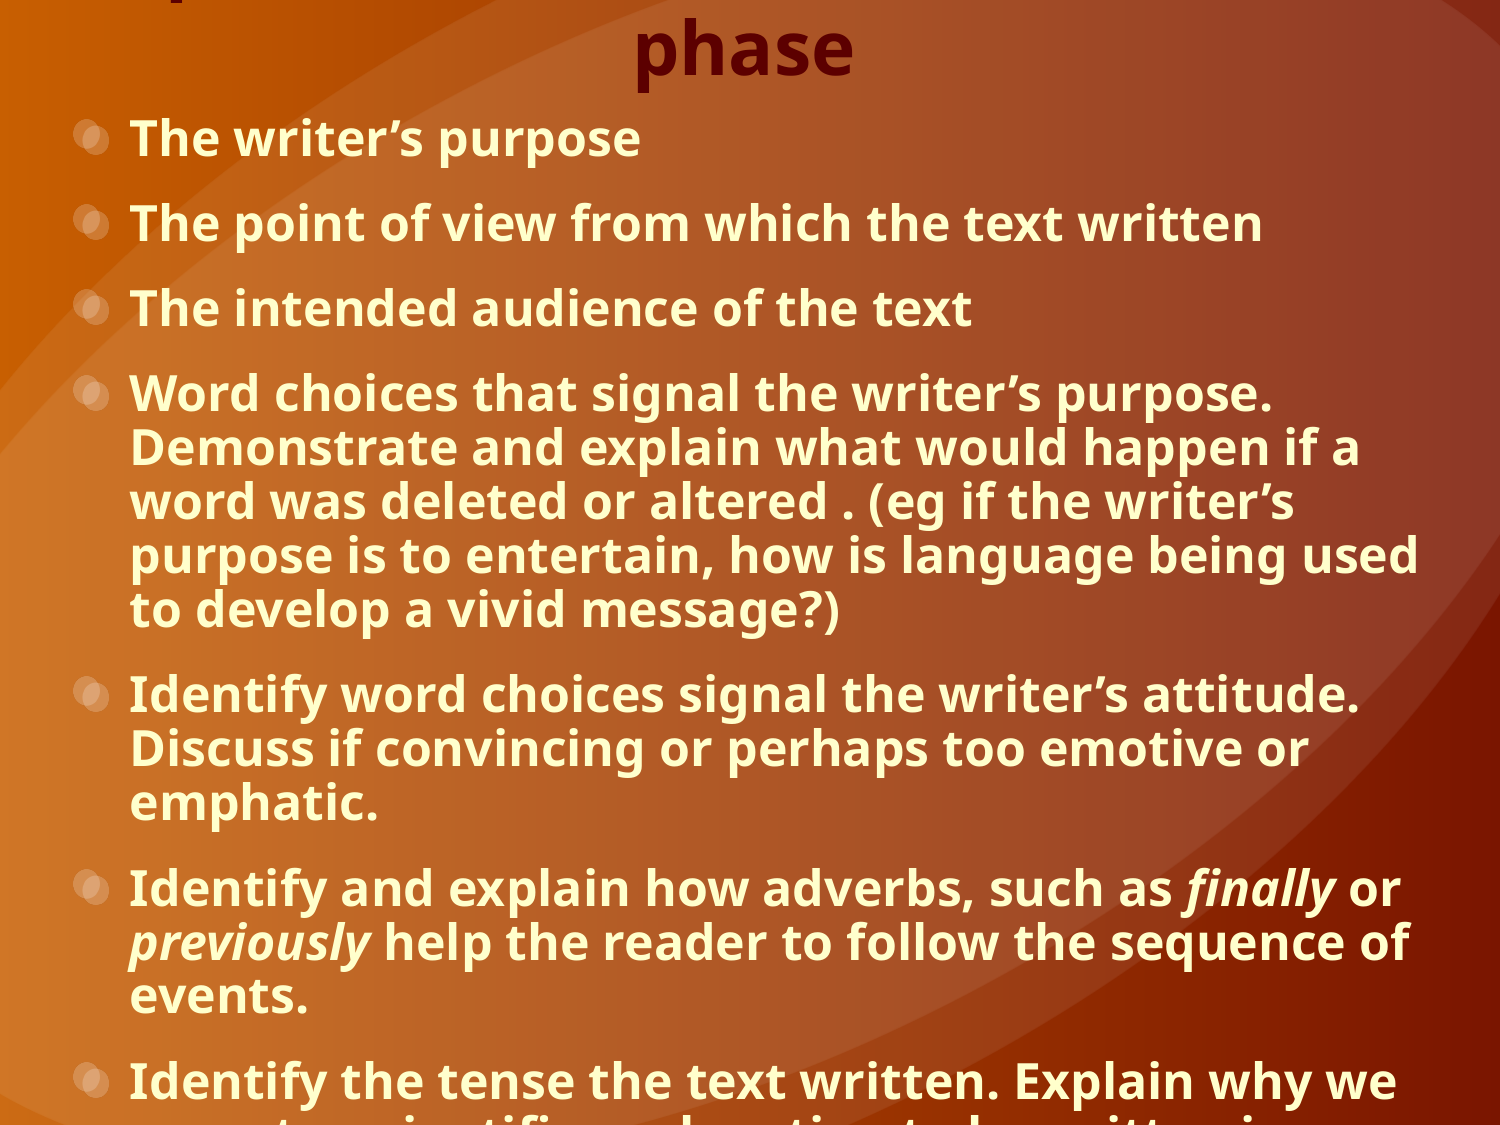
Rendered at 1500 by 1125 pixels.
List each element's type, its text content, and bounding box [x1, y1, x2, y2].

list The writer’s purpose The point of view from which the text written The intended audience of the text Word choices that signal the writer’s purpose. Demonstrate and explain what would happen if a word was deleted or altered . (eg if the writer’s purpose is to entertain, how is language being used to develop a vivid message?) Identify word choices signal the writer’s attitude. Discuss if convincing or perhaps too emotive or emphatic. Identify and explain how adverbs, such as finally or previously help the reader to follow the sequence of events. Identify the tense the text written. Explain why we expect a scientific explanation to be written in universal present tense? Discuss what would be the effect if we changed the tense in a narrative from past to present? [58, 105, 1442, 933]
title Aspects to focus on at the modelled phase [35, 0, 1454, 98]
picture [0, 0, 1500, 1125]
